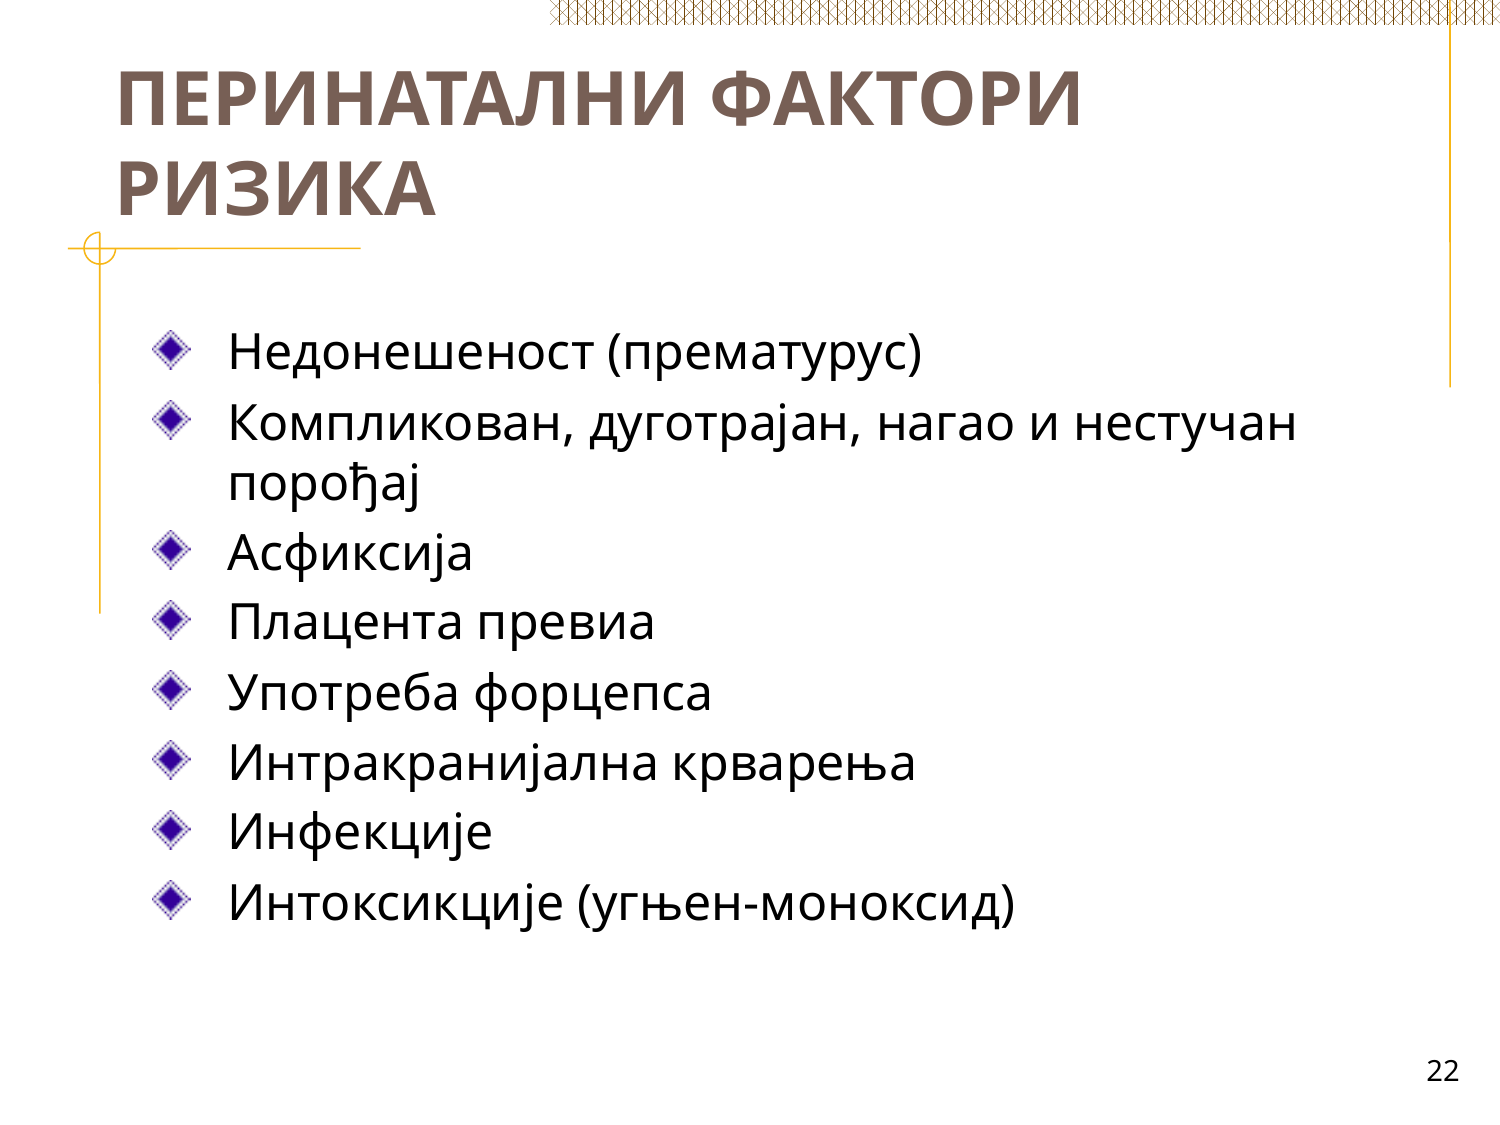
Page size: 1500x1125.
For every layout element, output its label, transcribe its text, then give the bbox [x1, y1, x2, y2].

picture [152, 880, 191, 920]
picture [152, 670, 191, 710]
picture [152, 810, 191, 850]
picture [152, 530, 191, 570]
picture [152, 400, 191, 440]
slide_number 22 [1162, 1025, 1475, 1100]
picture [152, 740, 191, 780]
list Недонешеност (прематурус) Компликован, дуготрајан, нагао и нестучан порођај Асфиксија Плацента превиа Употреба форцепса Интракранијална крварења Инфекције Интоксикције (угњен-моноксид) [137, 312, 1463, 988]
picture [152, 330, 191, 370]
title ПЕРИНАТАЛНИ ФАКТОРИ РИЗИКА [99, 49, 1376, 238]
picture [152, 600, 191, 640]
